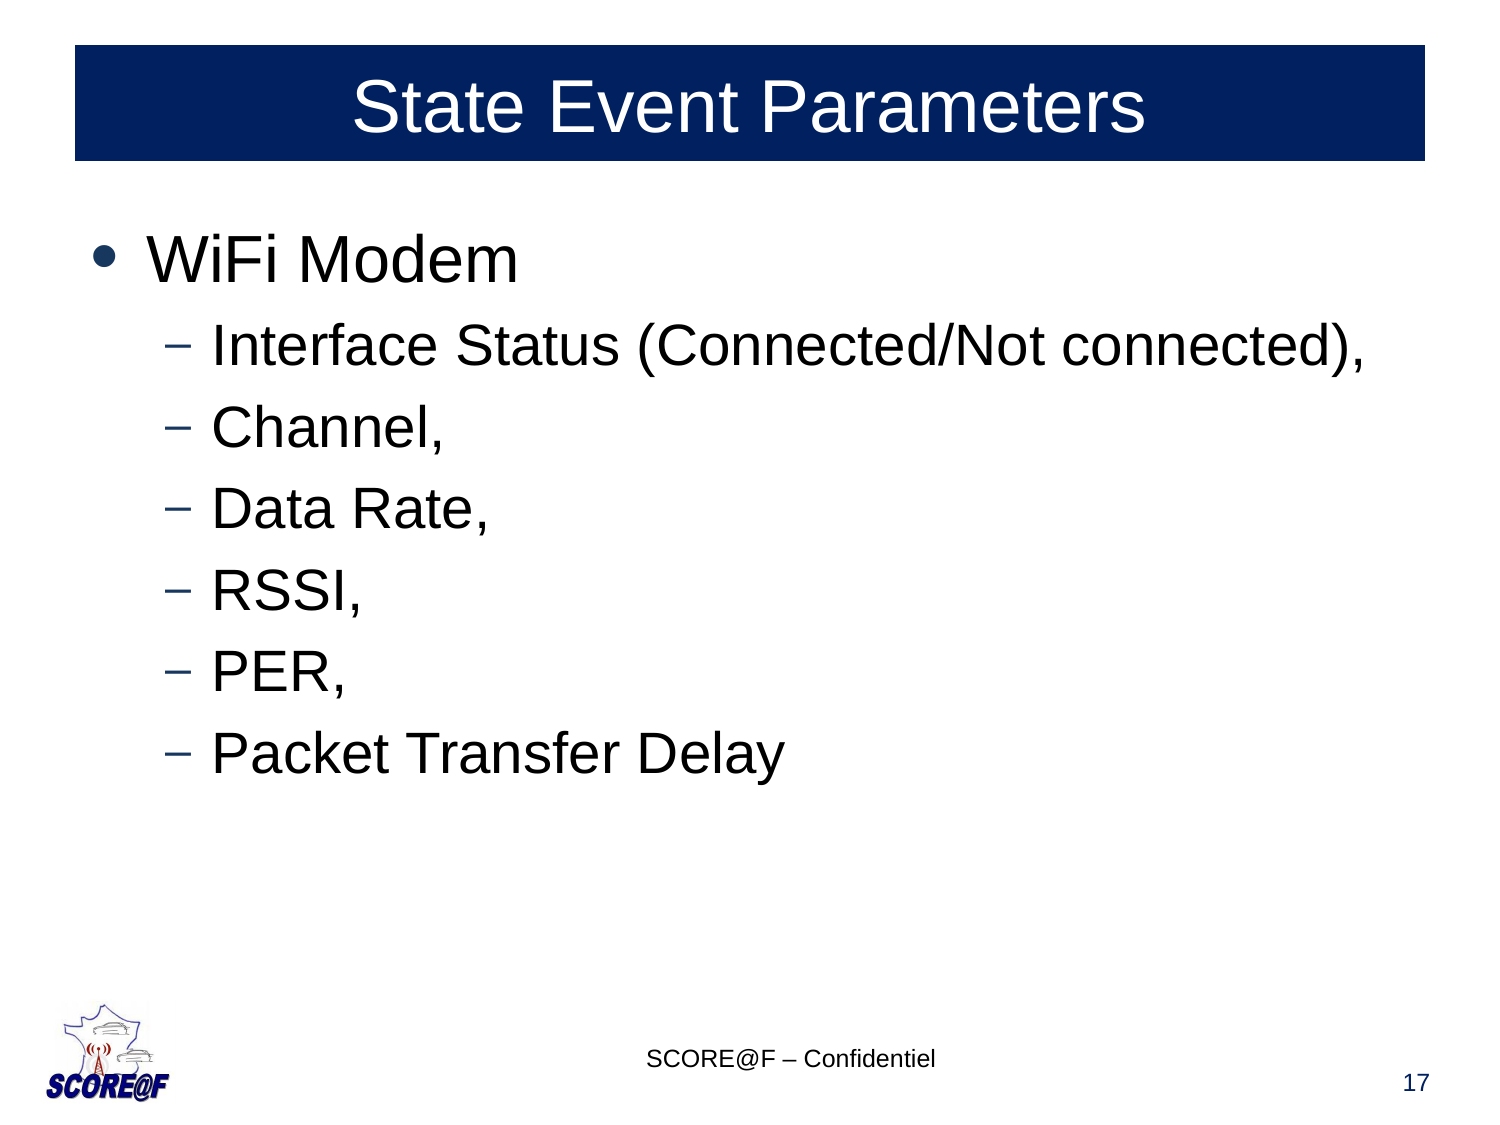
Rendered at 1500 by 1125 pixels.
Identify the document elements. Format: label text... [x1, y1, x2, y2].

list WiFi Modem Interface Status (Connected/Not connected), Channel, Data Rate, RSSI, PER, Packet Transfer Delay [75, 208, 1425, 951]
title State Event Parameters [75, 45, 1425, 161]
picture [41, 999, 176, 1106]
